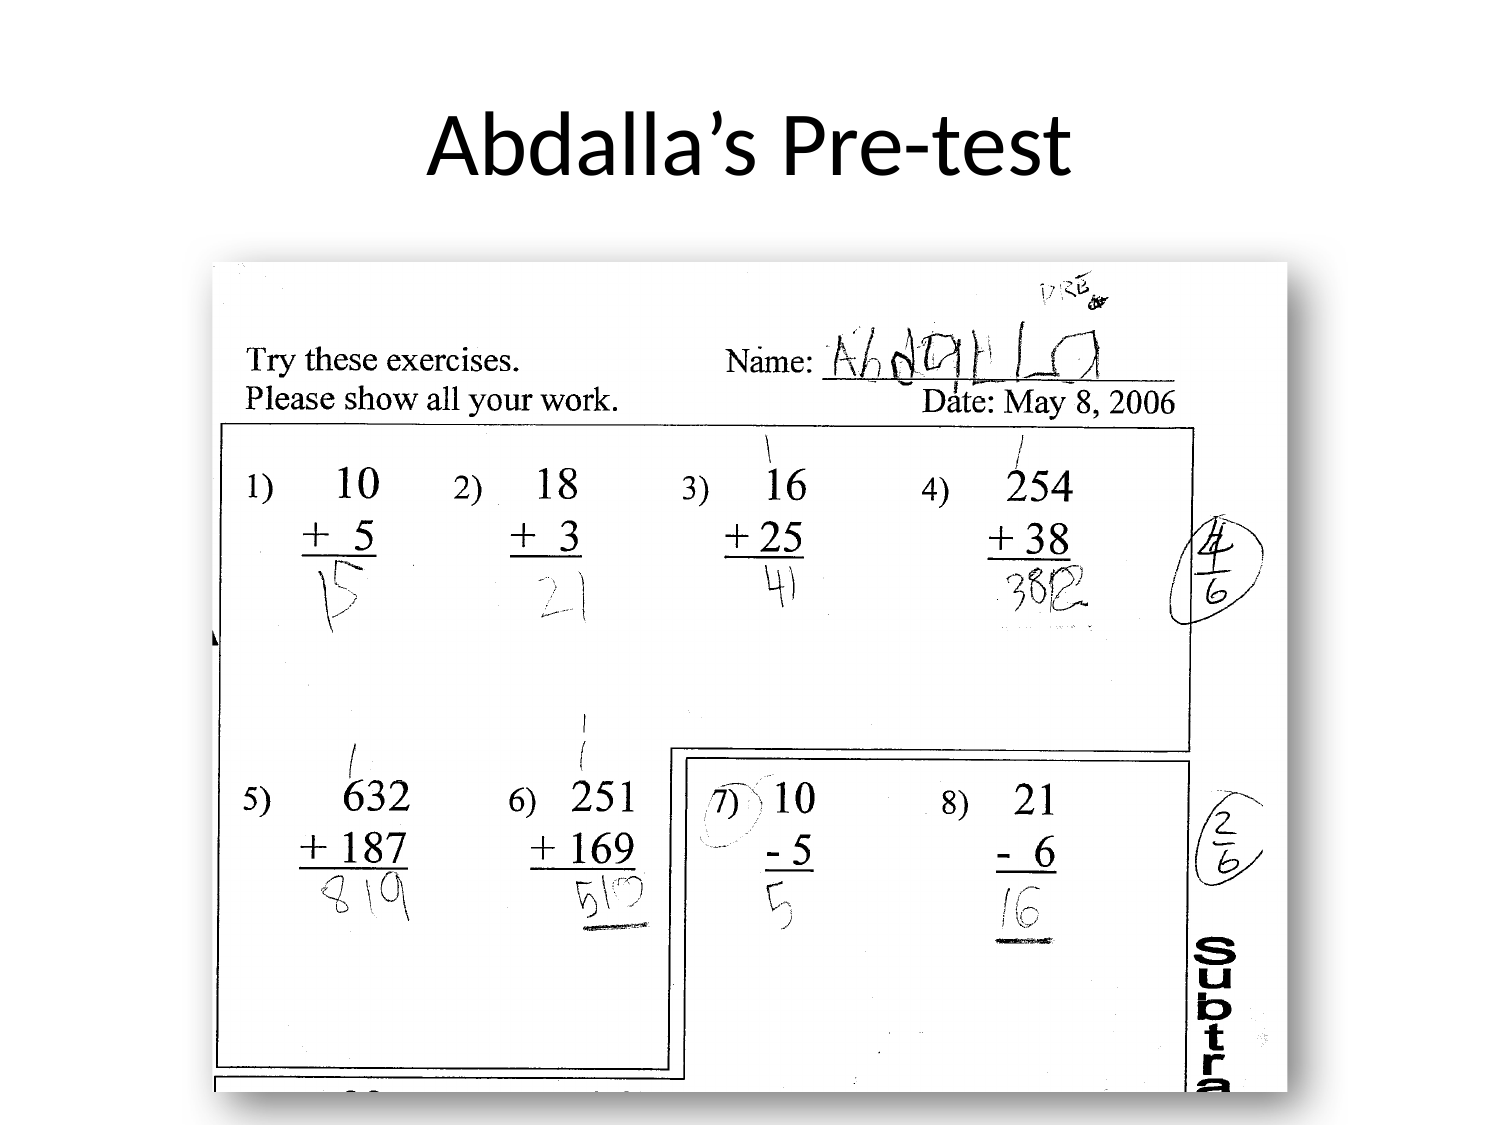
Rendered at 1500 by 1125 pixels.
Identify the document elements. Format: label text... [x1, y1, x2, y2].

title Abdalla’s Pre-test [75, 45, 1425, 233]
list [212, 262, 1288, 1092]
